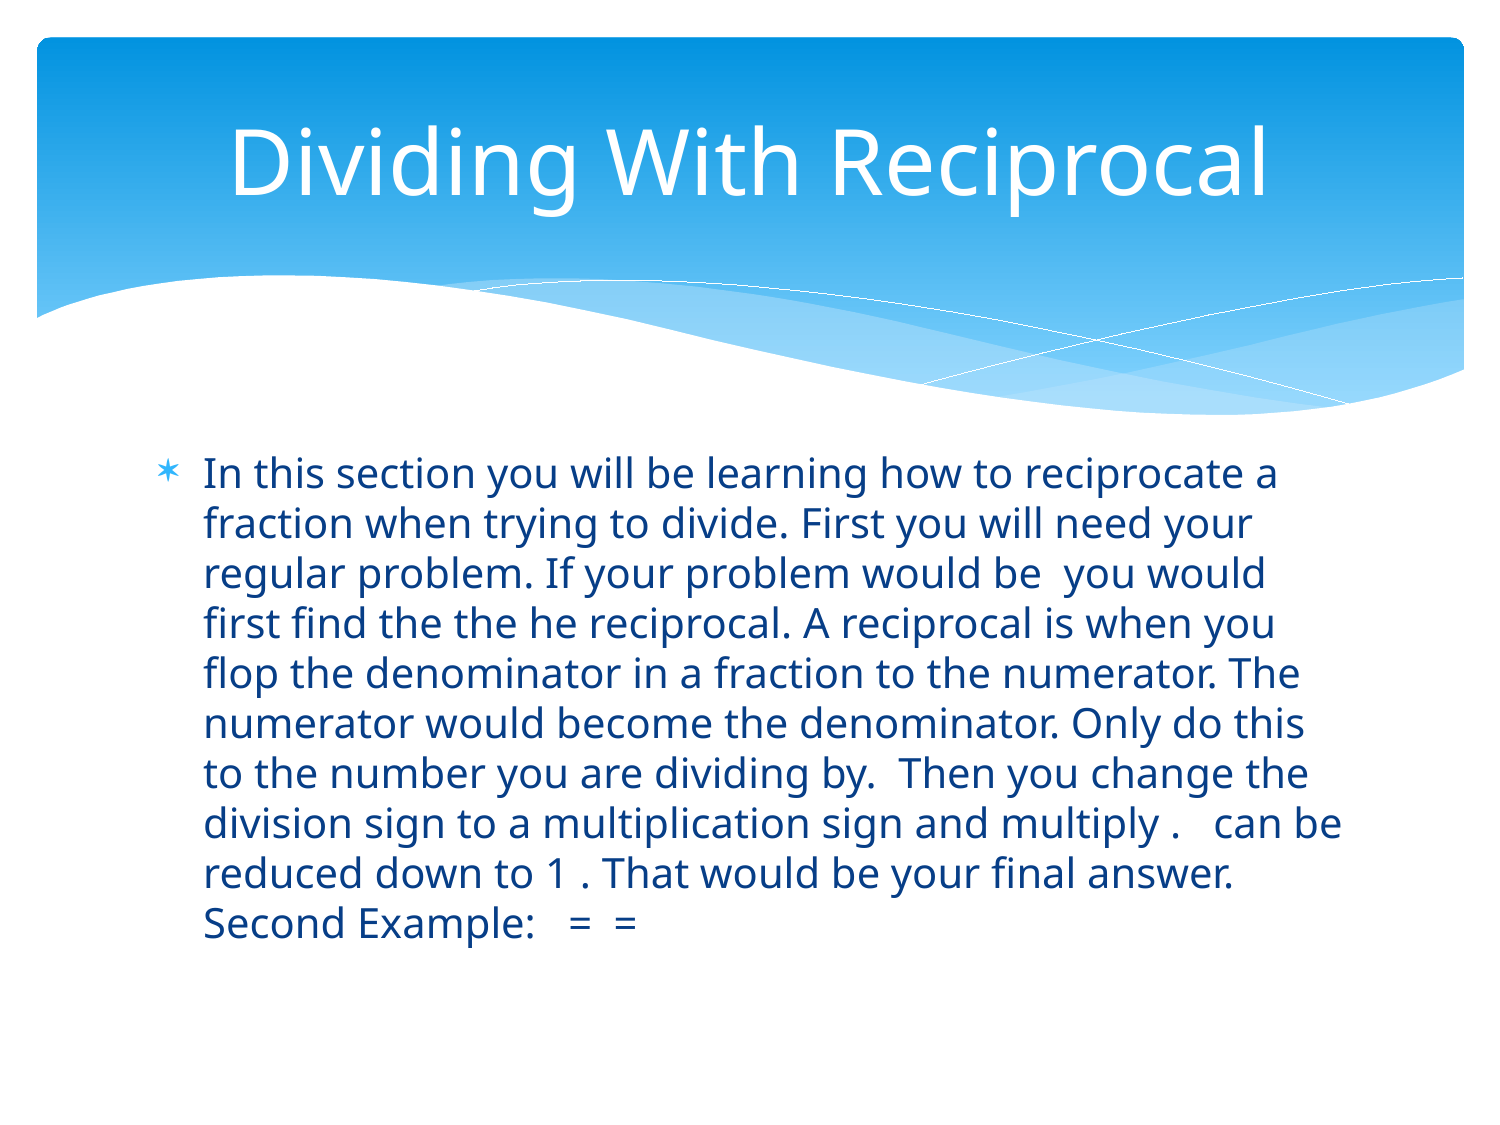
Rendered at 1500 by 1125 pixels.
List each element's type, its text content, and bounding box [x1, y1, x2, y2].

title Dividing With Reciprocal [75, 55, 1425, 261]
